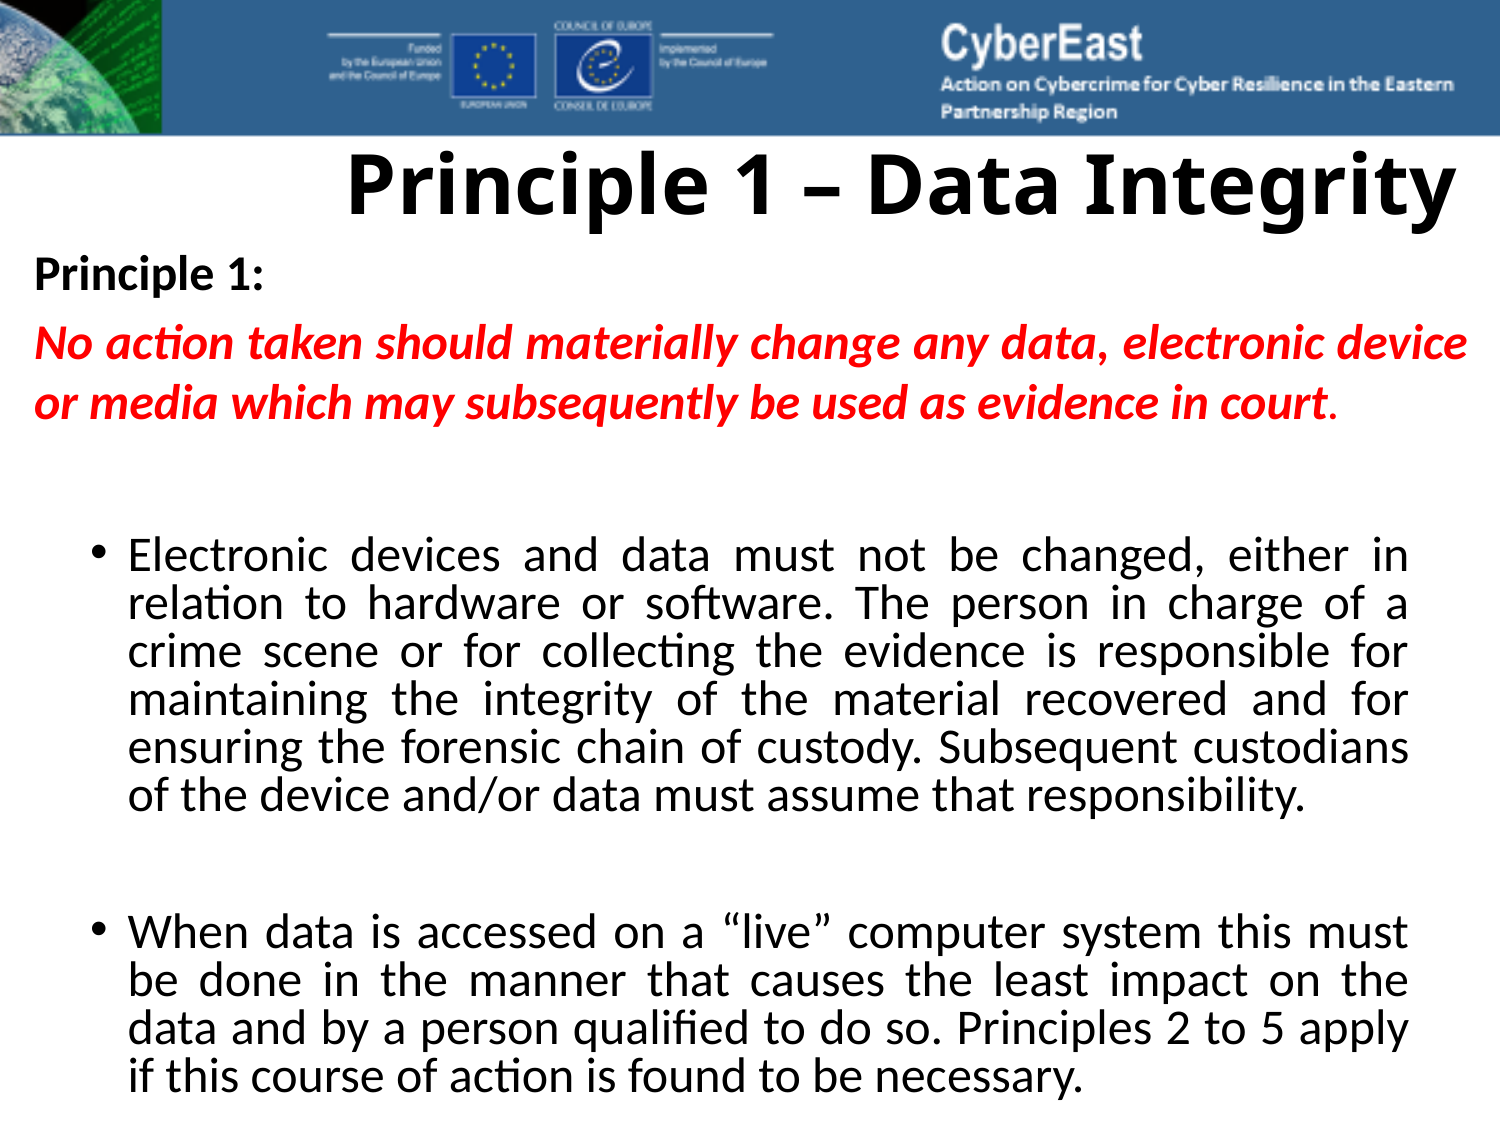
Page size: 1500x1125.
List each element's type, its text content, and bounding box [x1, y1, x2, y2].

title Principle 1 – Data Integrity [329, 116, 1500, 259]
picture [0, 0, 1500, 1125]
text_box Principle 1: No action taken should materially change any data, electronic device or media which may subsequently be used as evidence in court. [19, 232, 1484, 500]
list Electronic devices and data must not be changed, either in relation to hardware or software. The person in charge of a crime scene or for collecting the evidence is responsible for maintaining the integrity of the material recovered and for ensuring the forensic chain of custody. Subsequent custodians of the device and/or data must assume that responsibility. When data is accessed on a “live” computer system this must be done in the manner that causes the least impact on the data and by a person qualified to do so. Principles 2 to 5 apply if this course of action is found to be necessary. [75, 525, 1425, 1034]
